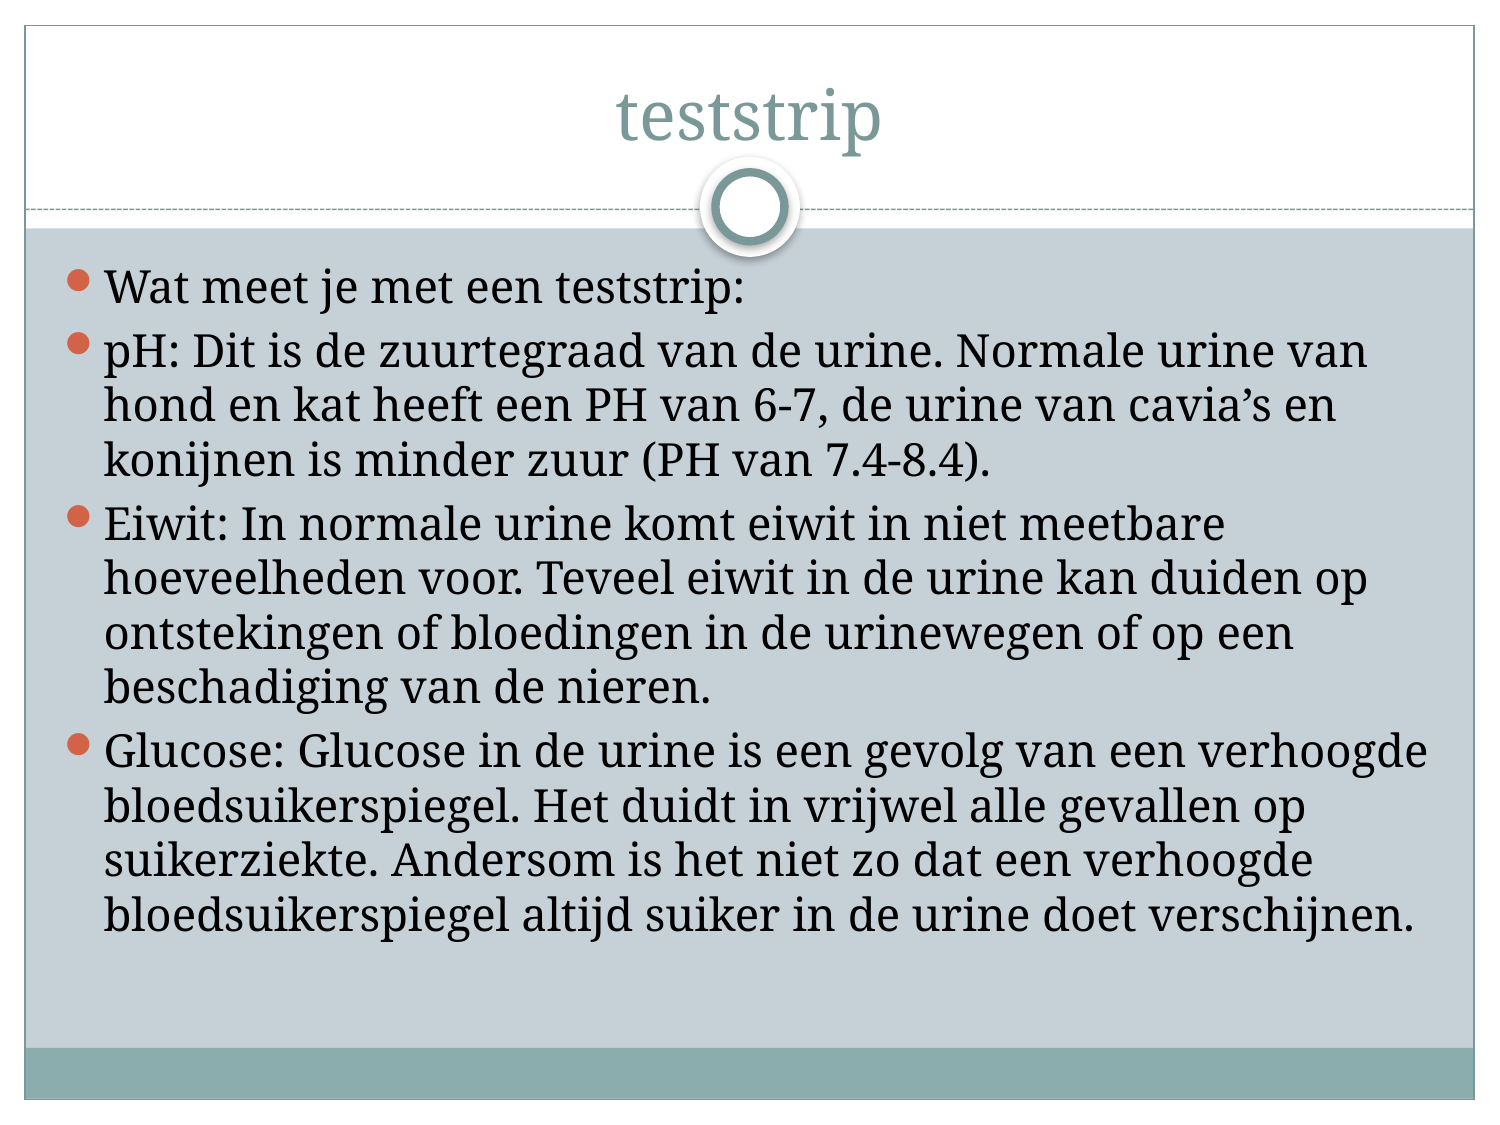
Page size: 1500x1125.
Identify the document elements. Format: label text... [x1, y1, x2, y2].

list Wat meet je met een teststrip: pH: Dit is de zuurtegraad van de urine. Normale urine van hond en kat heeft een PH van 6-7, de urine van cavia’s en konijnen is minder zuur (PH van 7.4-8.4). Eiwit: In normale urine komt eiwit in niet meetbare hoeveelheden voor. Teveel eiwit in de urine kan duiden op ontstekingen of bloedingen in de urinewegen of op een beschadiging van de nieren. Glucose: Glucose in de urine is een gevolg van een verhoogde bloedsuikerspiegel. Het duidt in vrijwel alle gevallen op suikerziekte. Andersom is het niet zo dat een verhoogde bloedsuikerspiegel altijd suiker in de urine doet verschijnen. [49, 250, 1445, 1001]
title teststrip [49, 37, 1450, 162]
